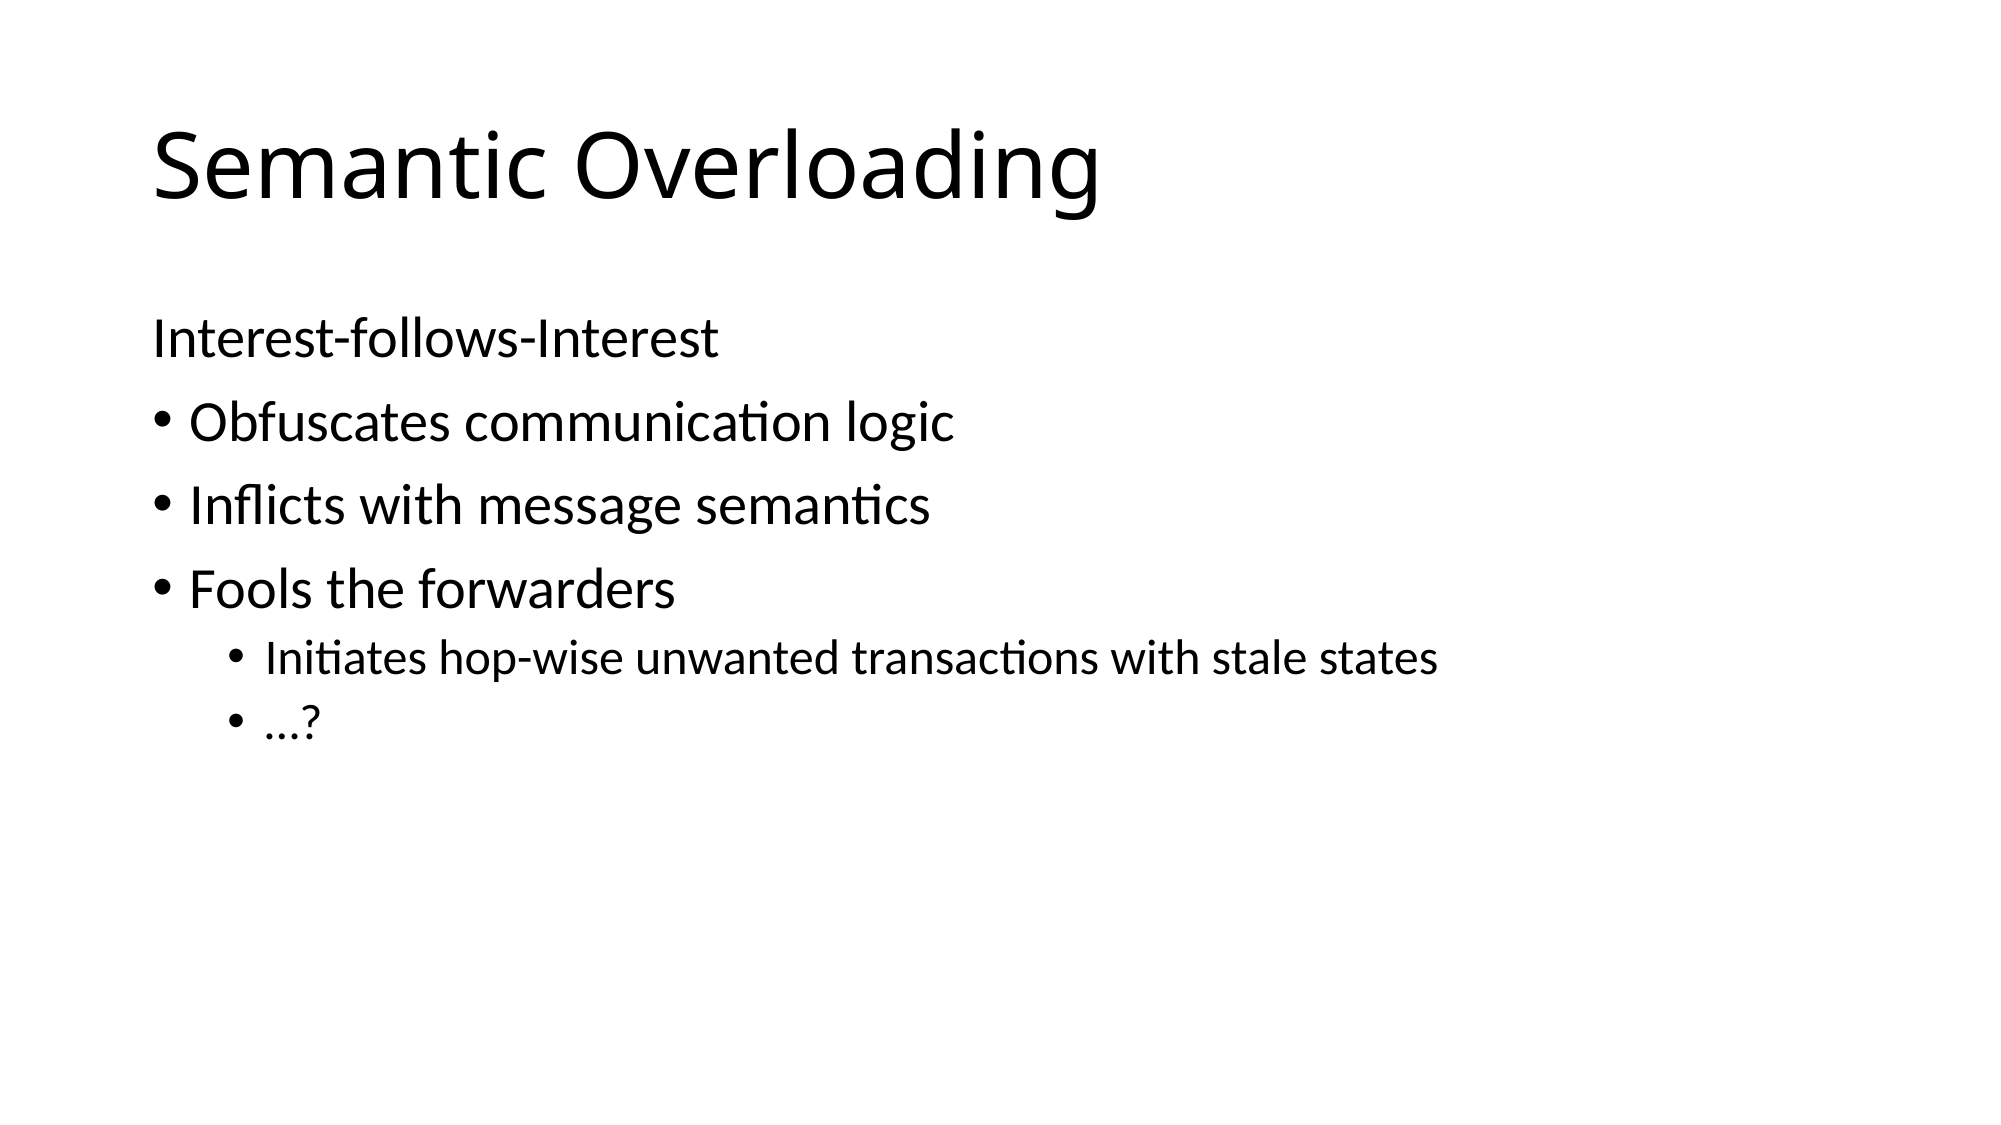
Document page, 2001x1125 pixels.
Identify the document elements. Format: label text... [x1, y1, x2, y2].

list Interest-follows-Interest Obfuscates communication logic Inflicts with message semantics Fools the forwarders Initiates hop-wise unwanted transactions with stale states …? [137, 299, 1863, 1014]
title Semantic Overloading [137, 59, 1863, 278]
